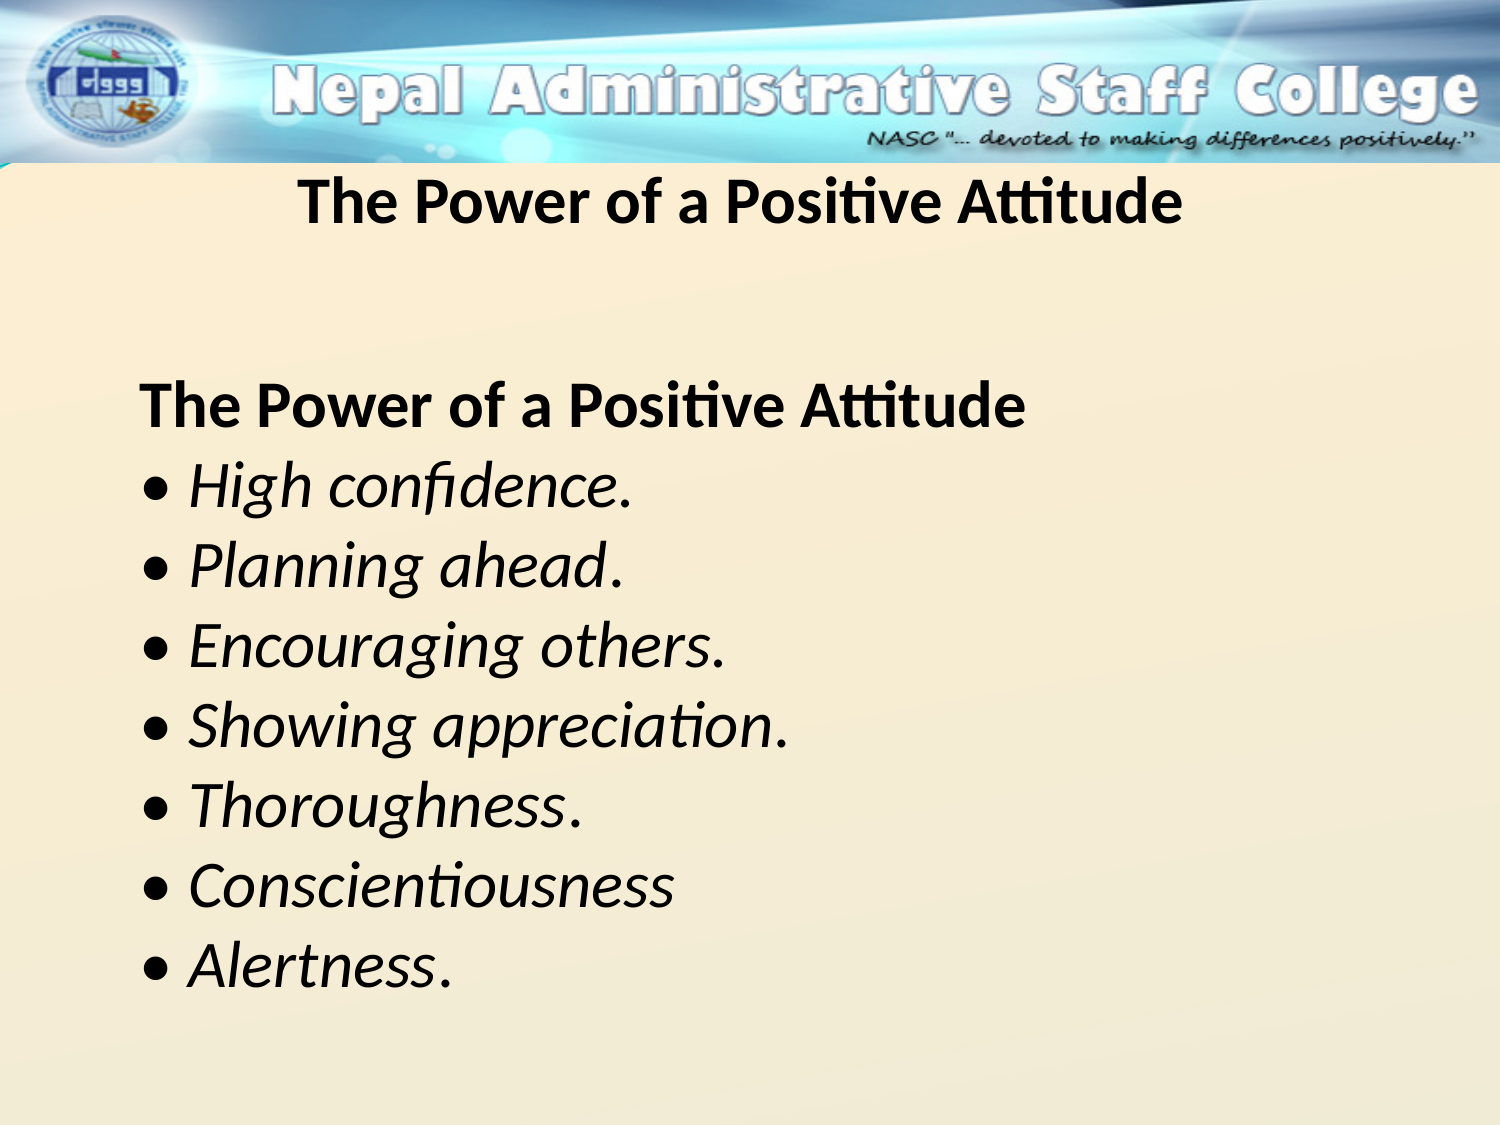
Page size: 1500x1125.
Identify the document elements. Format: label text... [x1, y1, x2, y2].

text_box The Power of a Positive Attitude • High confidence. • Planning ahead. • Encouraging others. • Showing appreciation. • Thoroughness. • Conscientiousness • Alertness. [125, 353, 1460, 1008]
picture [0, 0, 1500, 163]
text_box The Power of a Positive Attitude [282, 149, 1238, 245]
